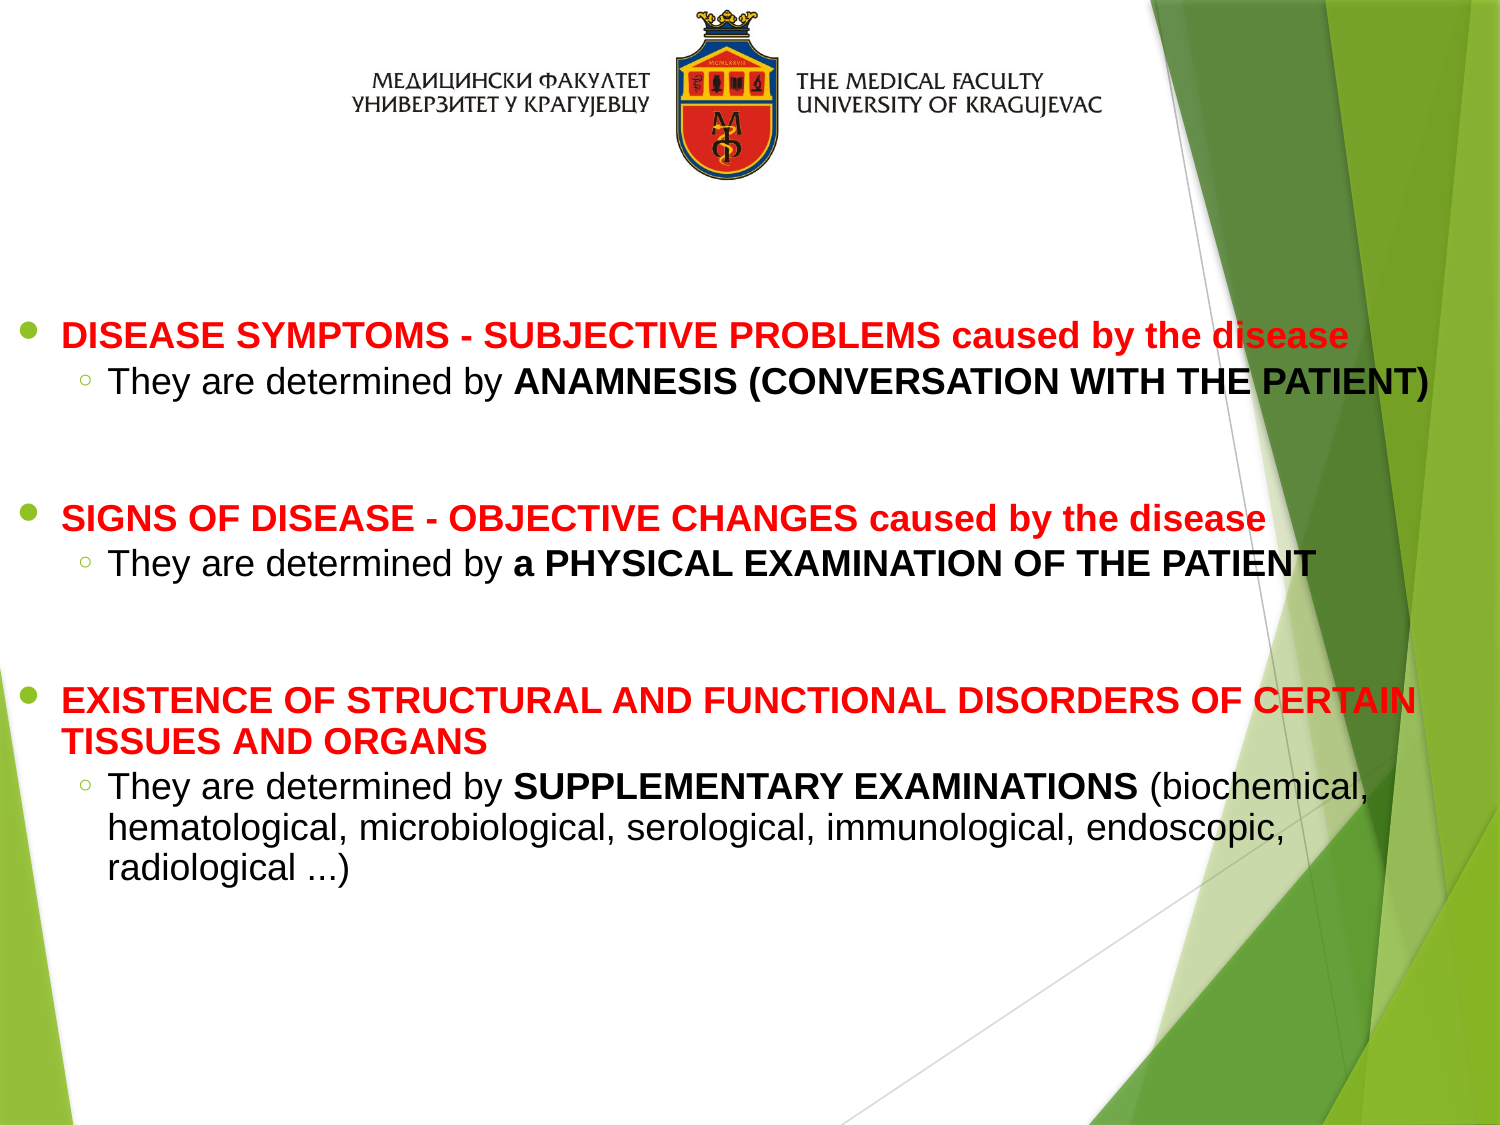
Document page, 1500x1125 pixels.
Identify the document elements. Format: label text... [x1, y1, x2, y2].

text_box DISEASE SYMPTOMS - SUBJECTIVE PROBLEMS caused by the disease They are determined by ANAMNESIS (CONVERSATION WITH THE PATIENT) SIGNS OF DISEASE - OBJECTIVE CHANGES caused by the disease They are determined by a PHYSICAL EXAMINATION OF THE PATIENT EXISTENCE OF STRUCTURAL AND FUNCTIONAL DISORDERS OF CERTAIN TISSUES AND ORGANS They are determined by SUPPLEMENTARY EXAMINATIONS (biochemical, hematological, microbiological, serological, immunological, endoscopic, radiological ...) [2, 243, 1471, 891]
picture [328, 0, 1125, 191]
